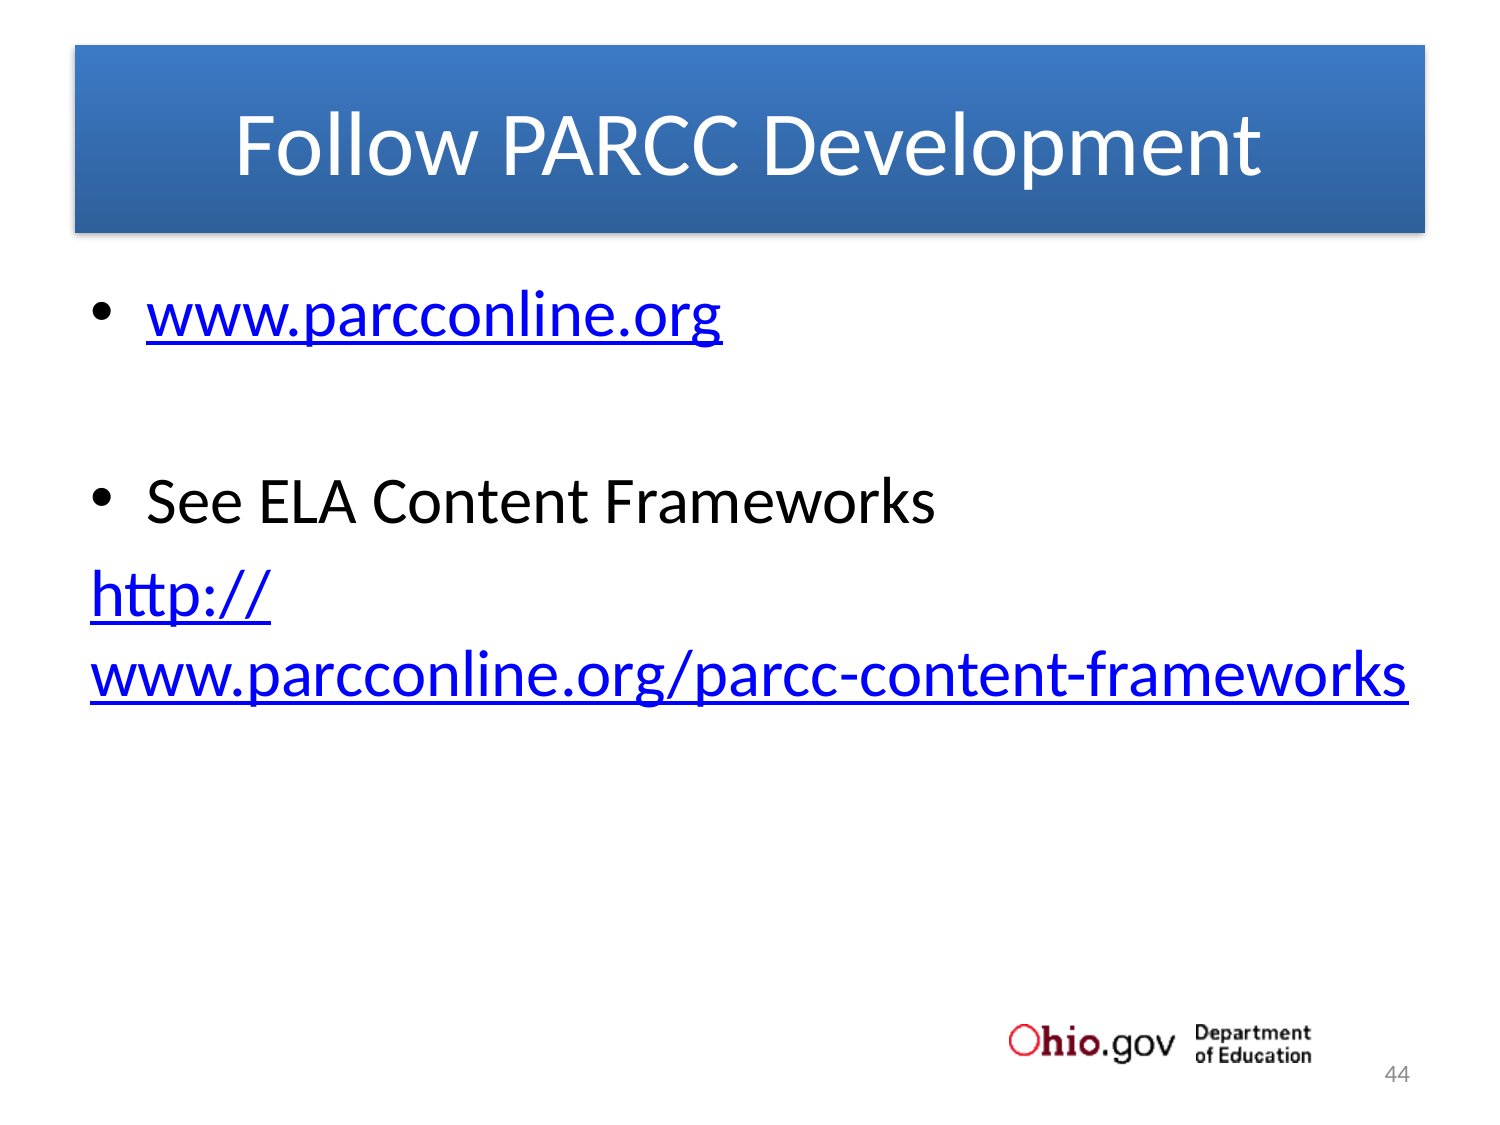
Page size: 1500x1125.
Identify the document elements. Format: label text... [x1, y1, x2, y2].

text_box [1009, 1024, 1313, 1066]
list www.parcconline.org See ELA Content Frameworks http://www.parcconline.org/parcc-content-frameworks [75, 262, 1425, 1005]
title Follow PARCC Development [75, 45, 1425, 233]
slide_number 44 [1074, 1042, 1425, 1103]
